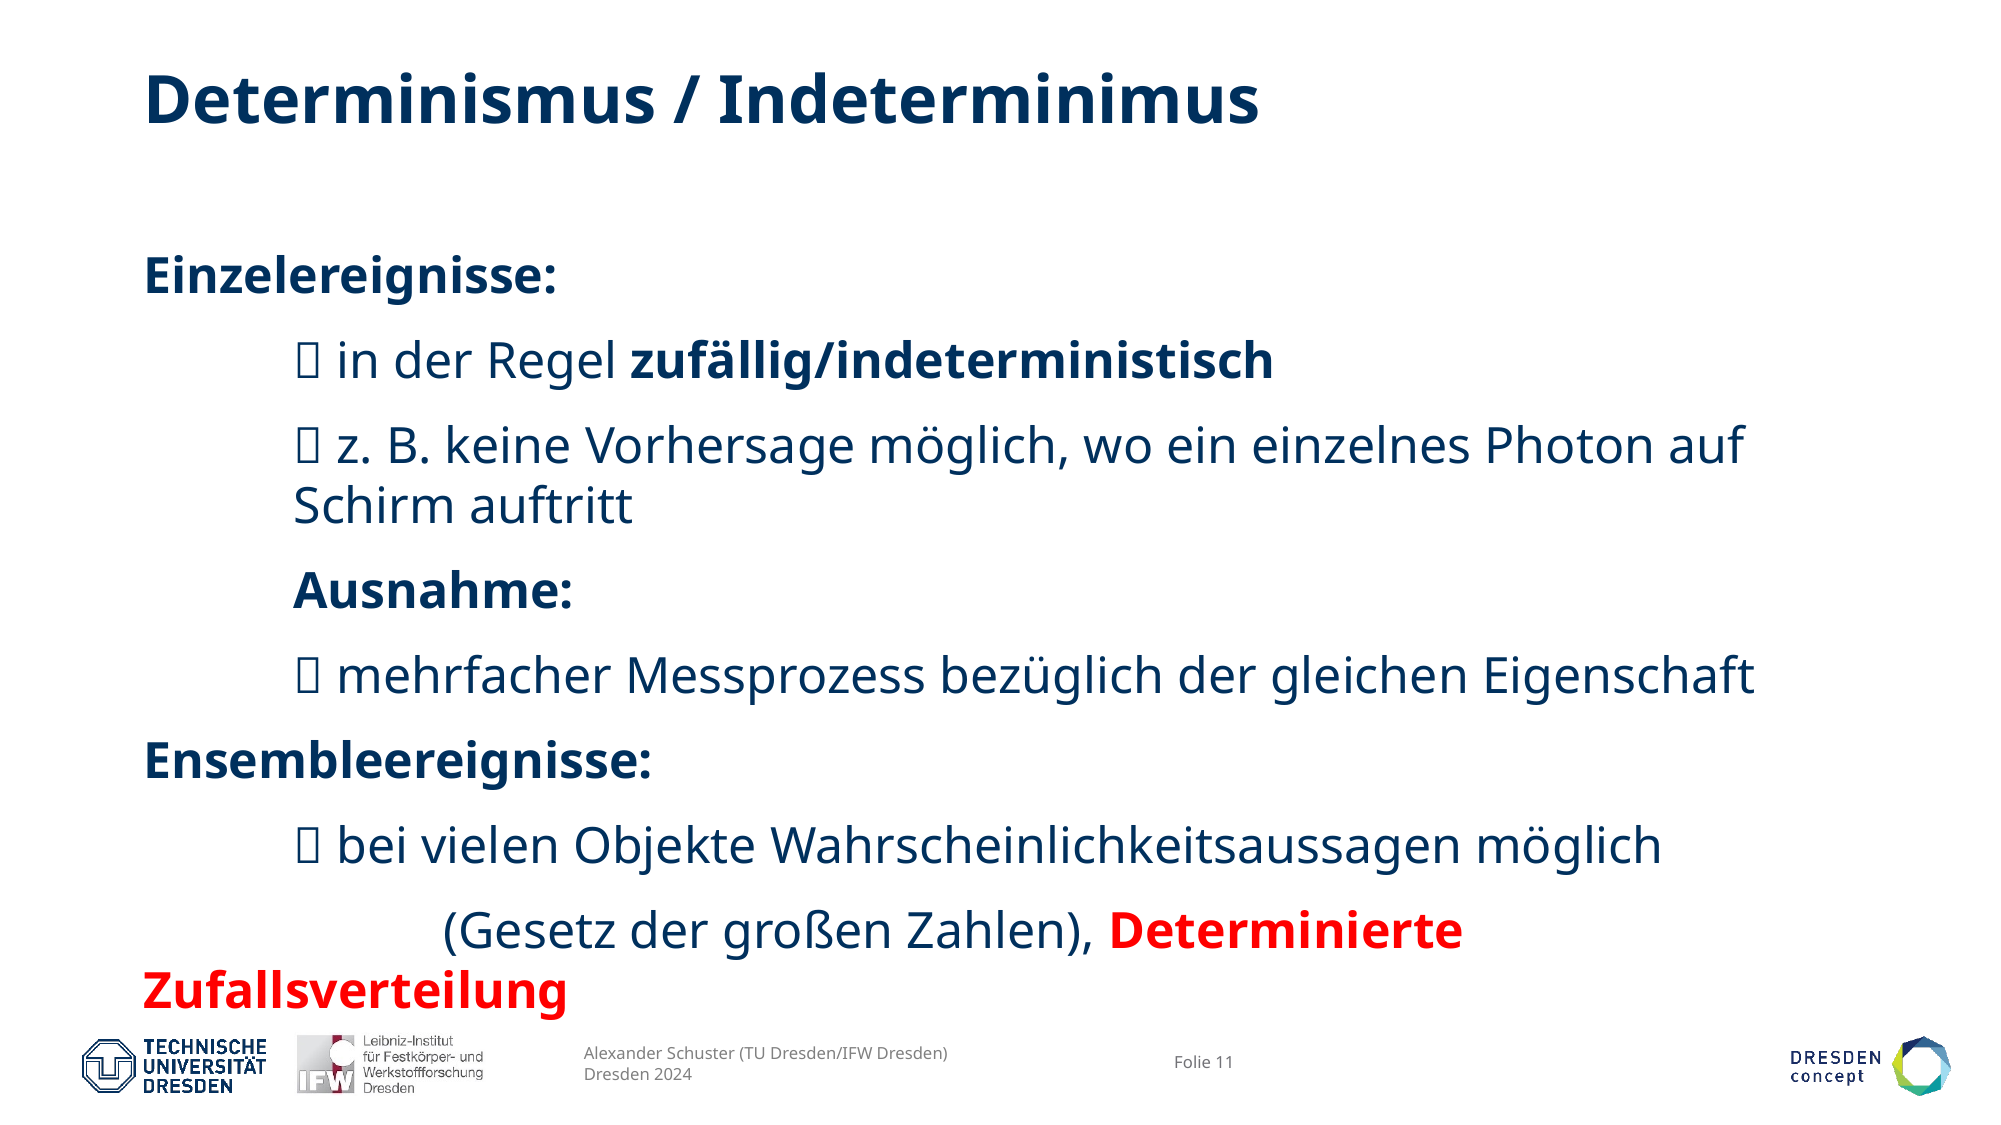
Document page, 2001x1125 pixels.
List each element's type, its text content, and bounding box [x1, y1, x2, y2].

picture [82, 1039, 266, 1093]
picture [1791, 1036, 1951, 1096]
picture [294, 1032, 486, 1096]
list Einzelereignisse:  in der Regel zufällig/indeterministisch  z. B. keine Vorhersage möglich, wo ein einzelnes Photon auf Schirm auftritt Ausnahme:  mehrfacher Messprozess bezüglich der gleichen Eigenschaft Ensembleereignisse:  bei vielen Objekte Wahrscheinlichkeitsaussagen möglich (Gesetz der großen Zahlen), Determinierte Zufallsverteilung [143, 243, 1880, 957]
title Determinismus / Indeterminimus [143, 56, 1880, 169]
